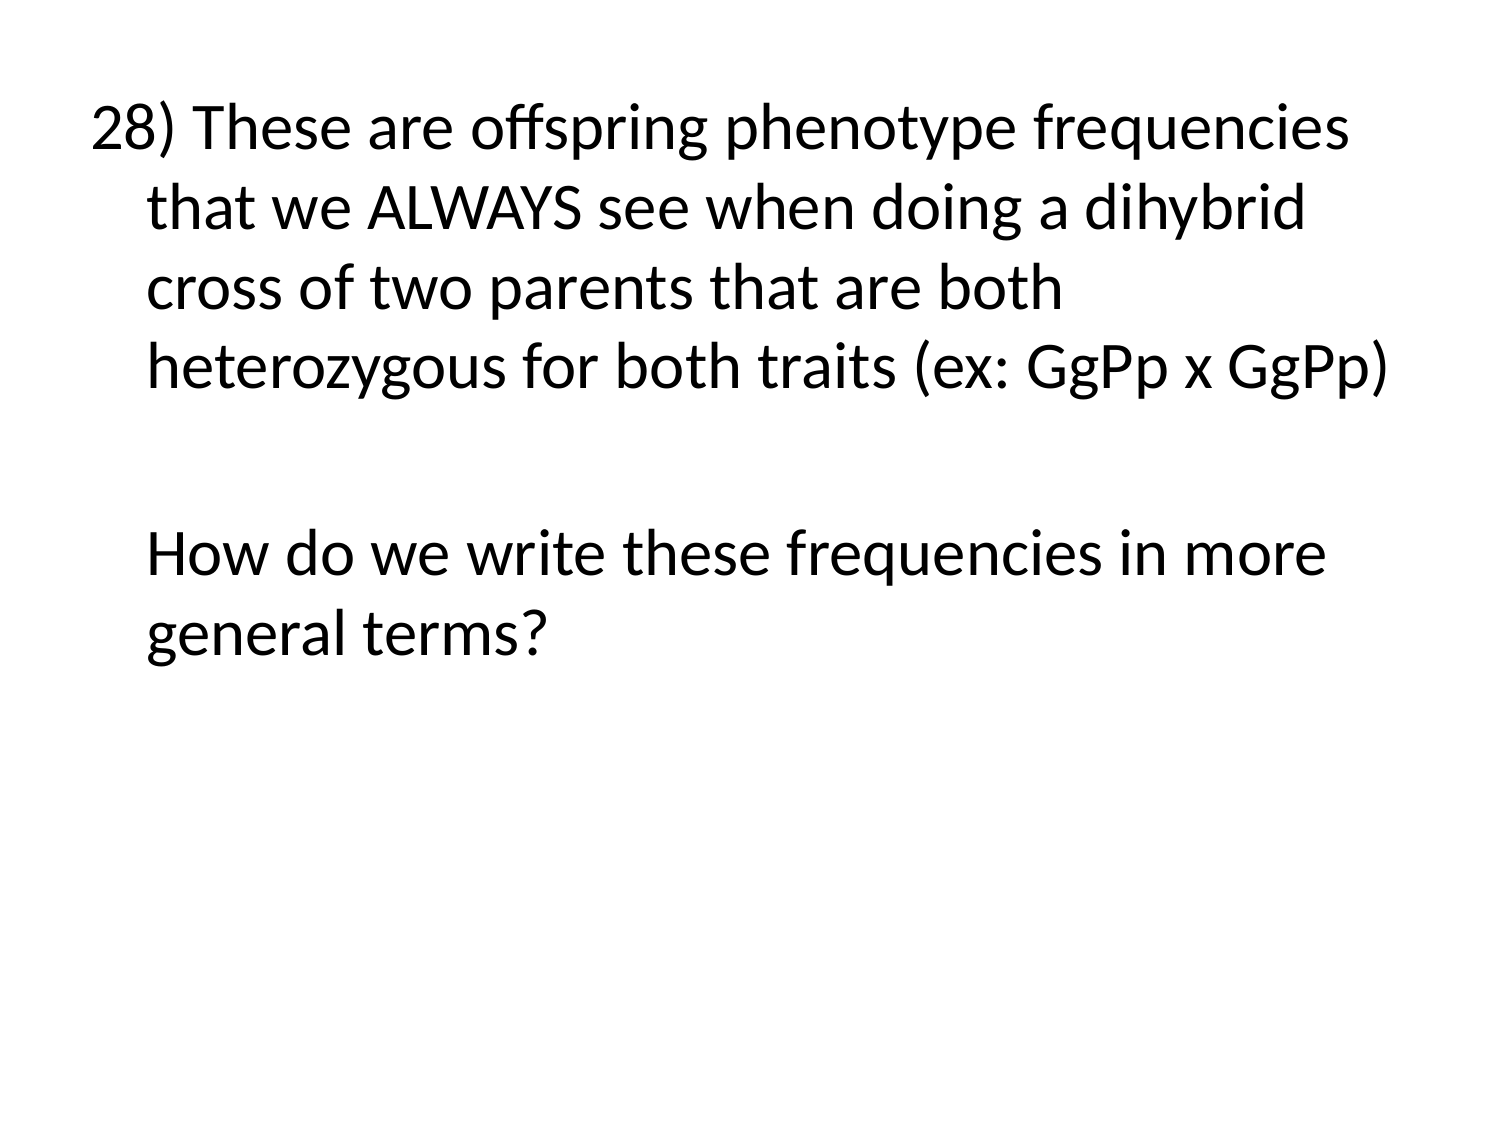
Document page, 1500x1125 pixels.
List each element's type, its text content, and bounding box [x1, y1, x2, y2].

list 28) These are offspring phenotype frequencies that we ALWAYS see when doing a dihybrid cross of two parents that are both heterozygous for both traits (ex: GgPp x GgPp) How do we write these frequencies in more general terms? [75, 75, 1425, 818]
